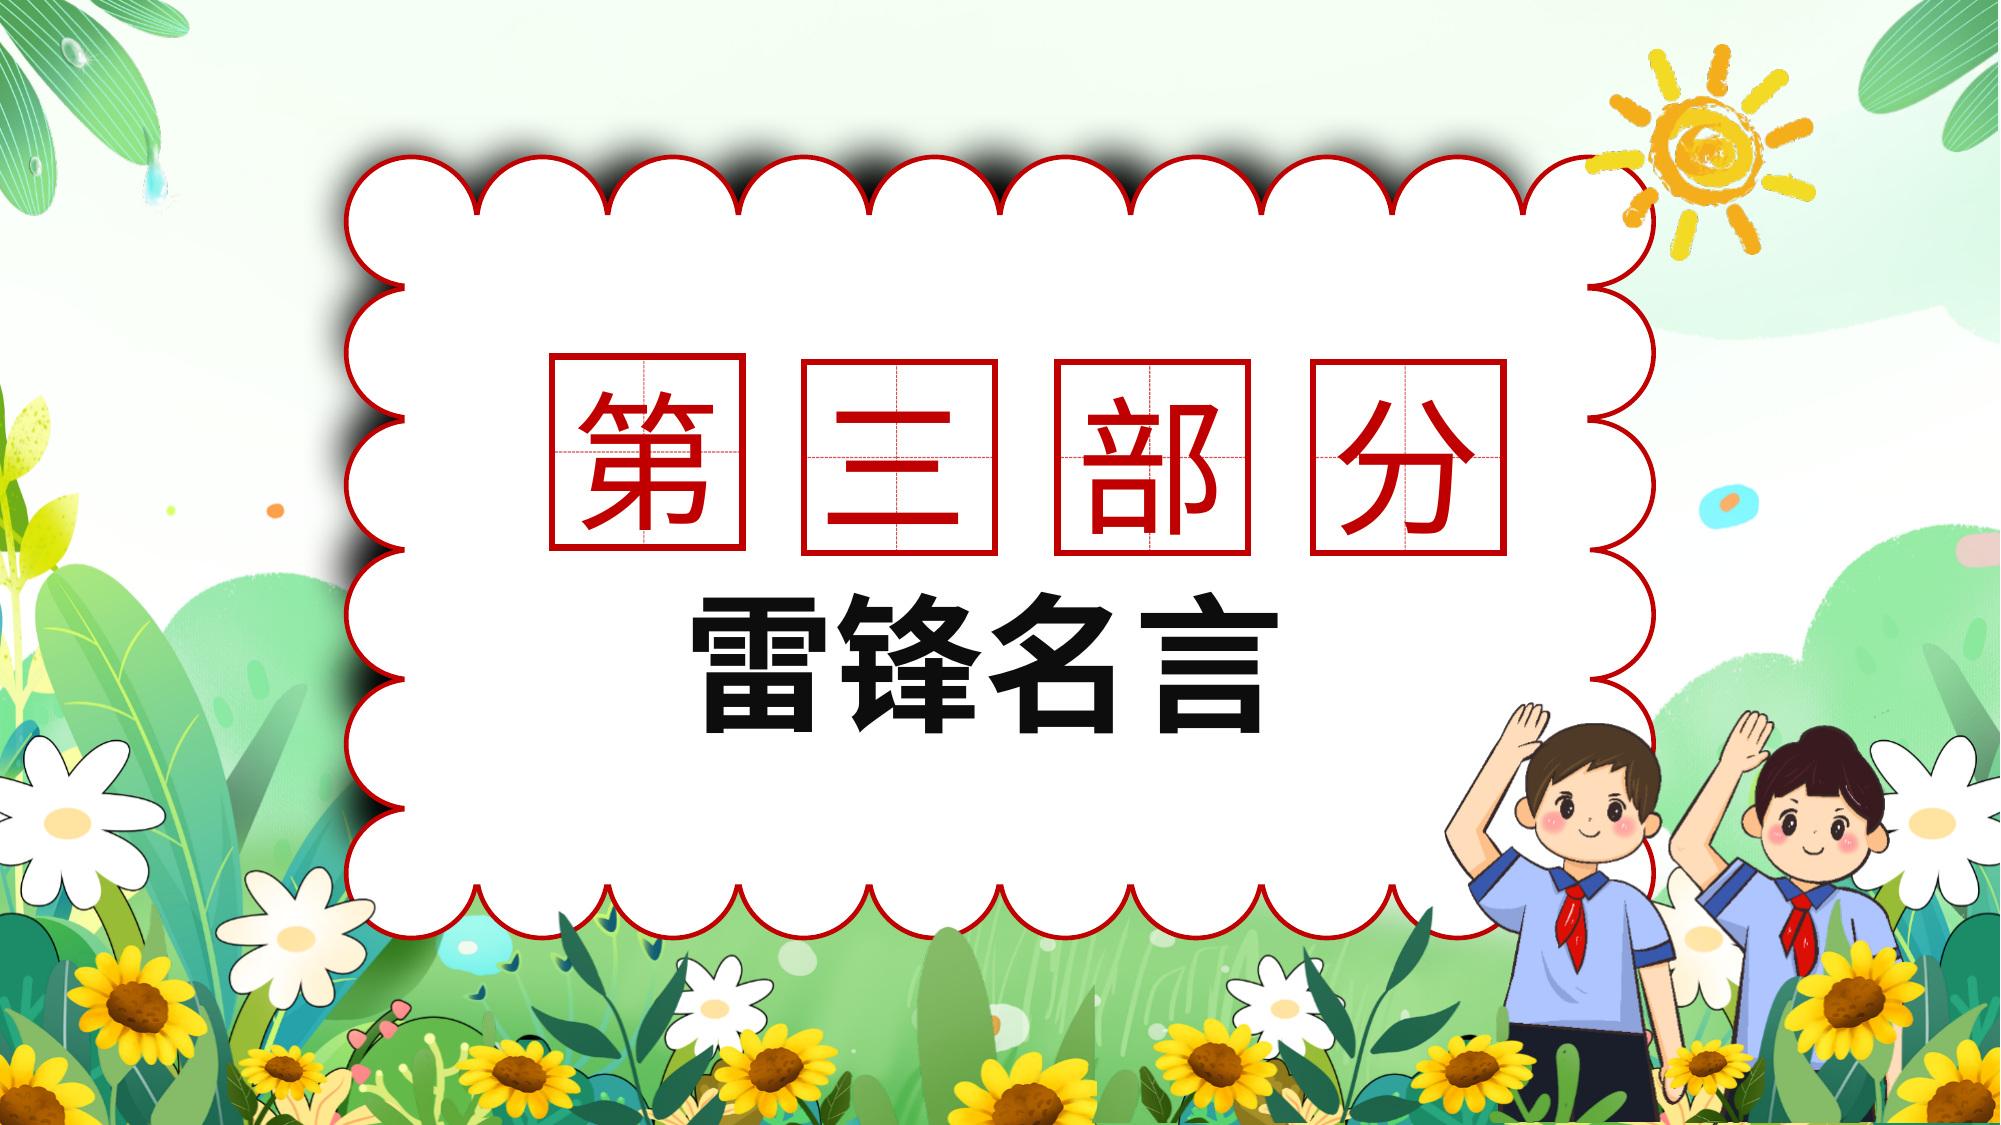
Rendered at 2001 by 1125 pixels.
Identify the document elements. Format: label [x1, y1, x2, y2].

text_box [1311, 361, 1504, 564]
text_box [802, 361, 996, 564]
text_box [1056, 361, 1249, 564]
picture [0, 0, 2000, 888]
text_box [550, 356, 743, 558]
text_box [0, 888, 2000, 1125]
